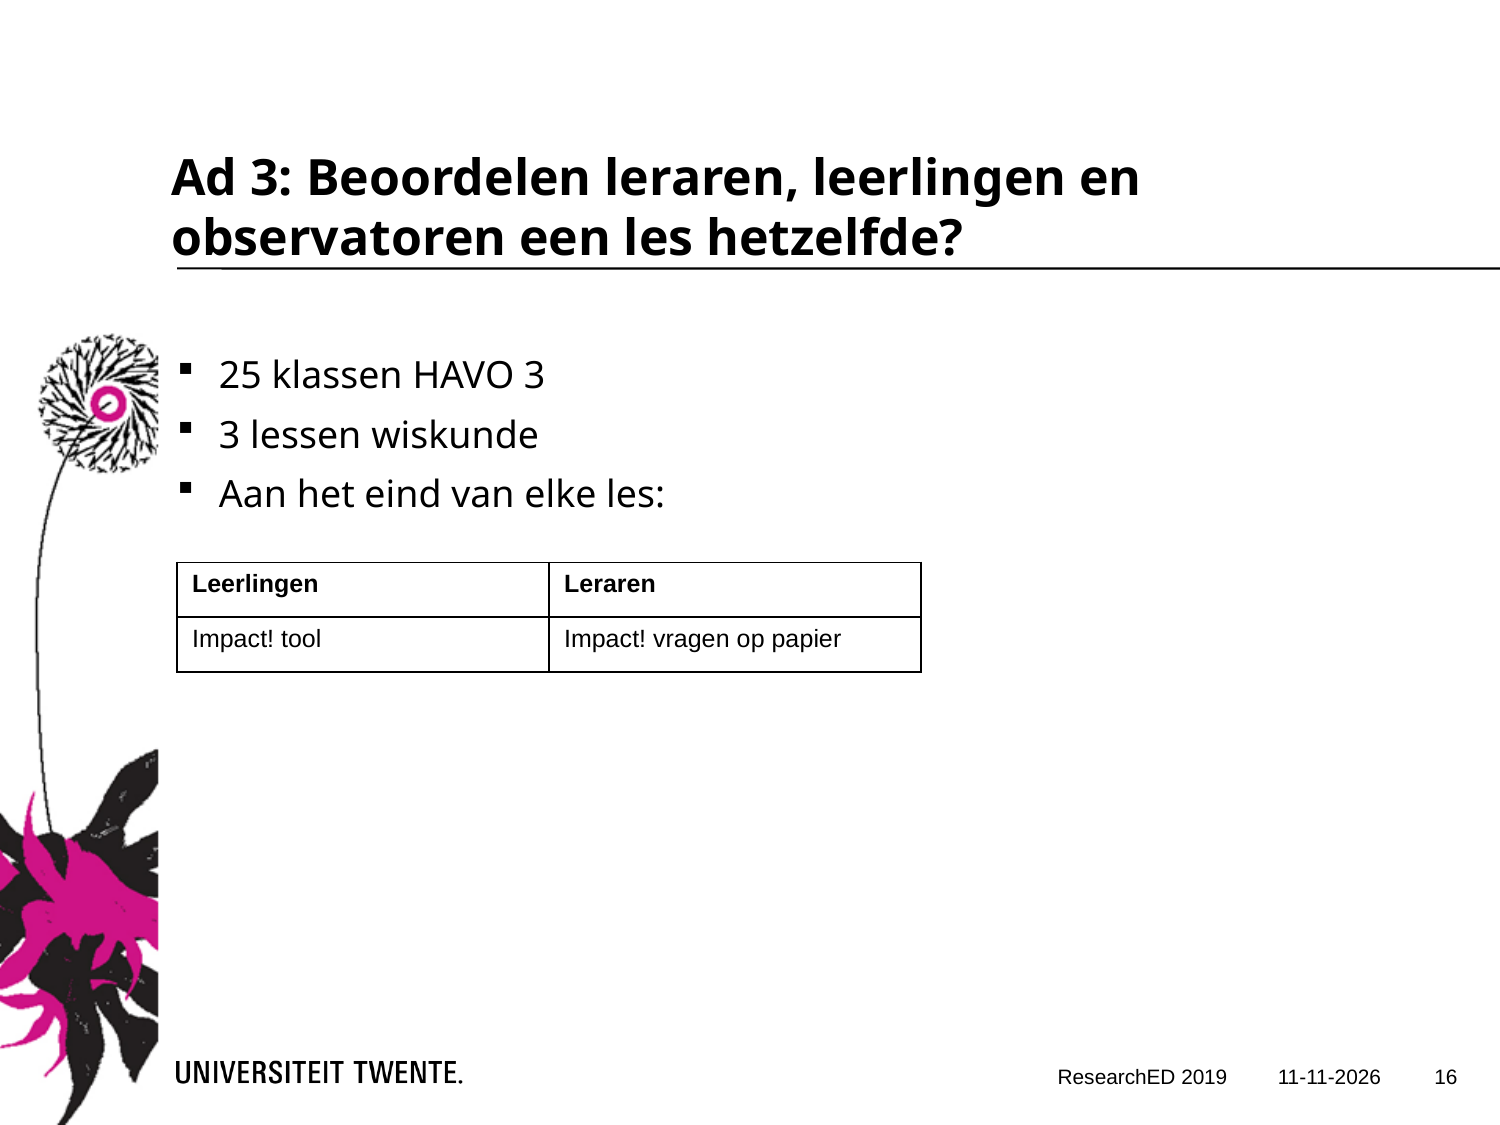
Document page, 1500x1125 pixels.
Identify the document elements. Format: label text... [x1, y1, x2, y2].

table_cell Impact! vragen op papier [550, 618, 920, 671]
slide_number 16 [1395, 1049, 1458, 1125]
picture [0, 0, 482, 1125]
title Ad 3: Beoordelen leraren, leerlingen en observatoren een les hetzelfde? [171, 78, 1452, 266]
table_cell Impact! tool [178, 618, 548, 671]
table_header Leraren [550, 563, 920, 616]
table_header Leerlingen [178, 563, 548, 616]
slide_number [1243, 1049, 1395, 1125]
footer ResearchED 2019 [580, 1049, 1243, 1125]
list 25 klassen HAVO 3 3 lessen wiskunde Aan het eind van elke les: [177, 336, 1458, 921]
